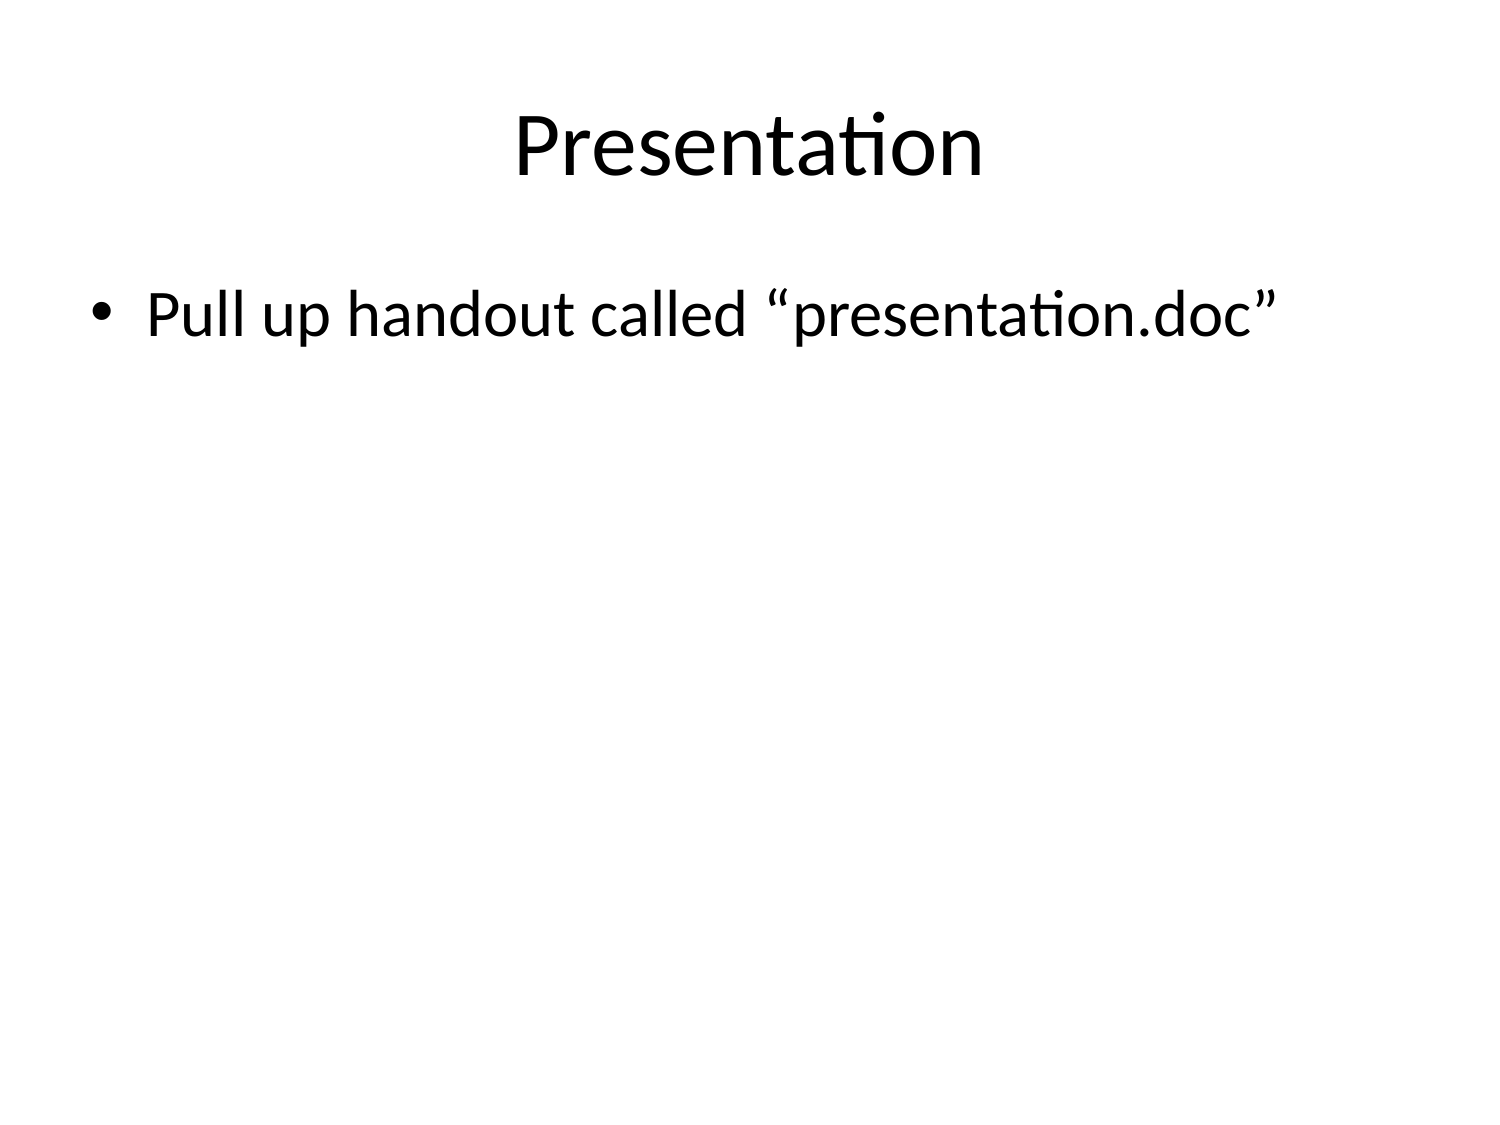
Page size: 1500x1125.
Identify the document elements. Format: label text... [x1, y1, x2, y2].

list Pull up handout called “presentation.doc” [75, 262, 1425, 1005]
title Presentation [75, 45, 1425, 233]
